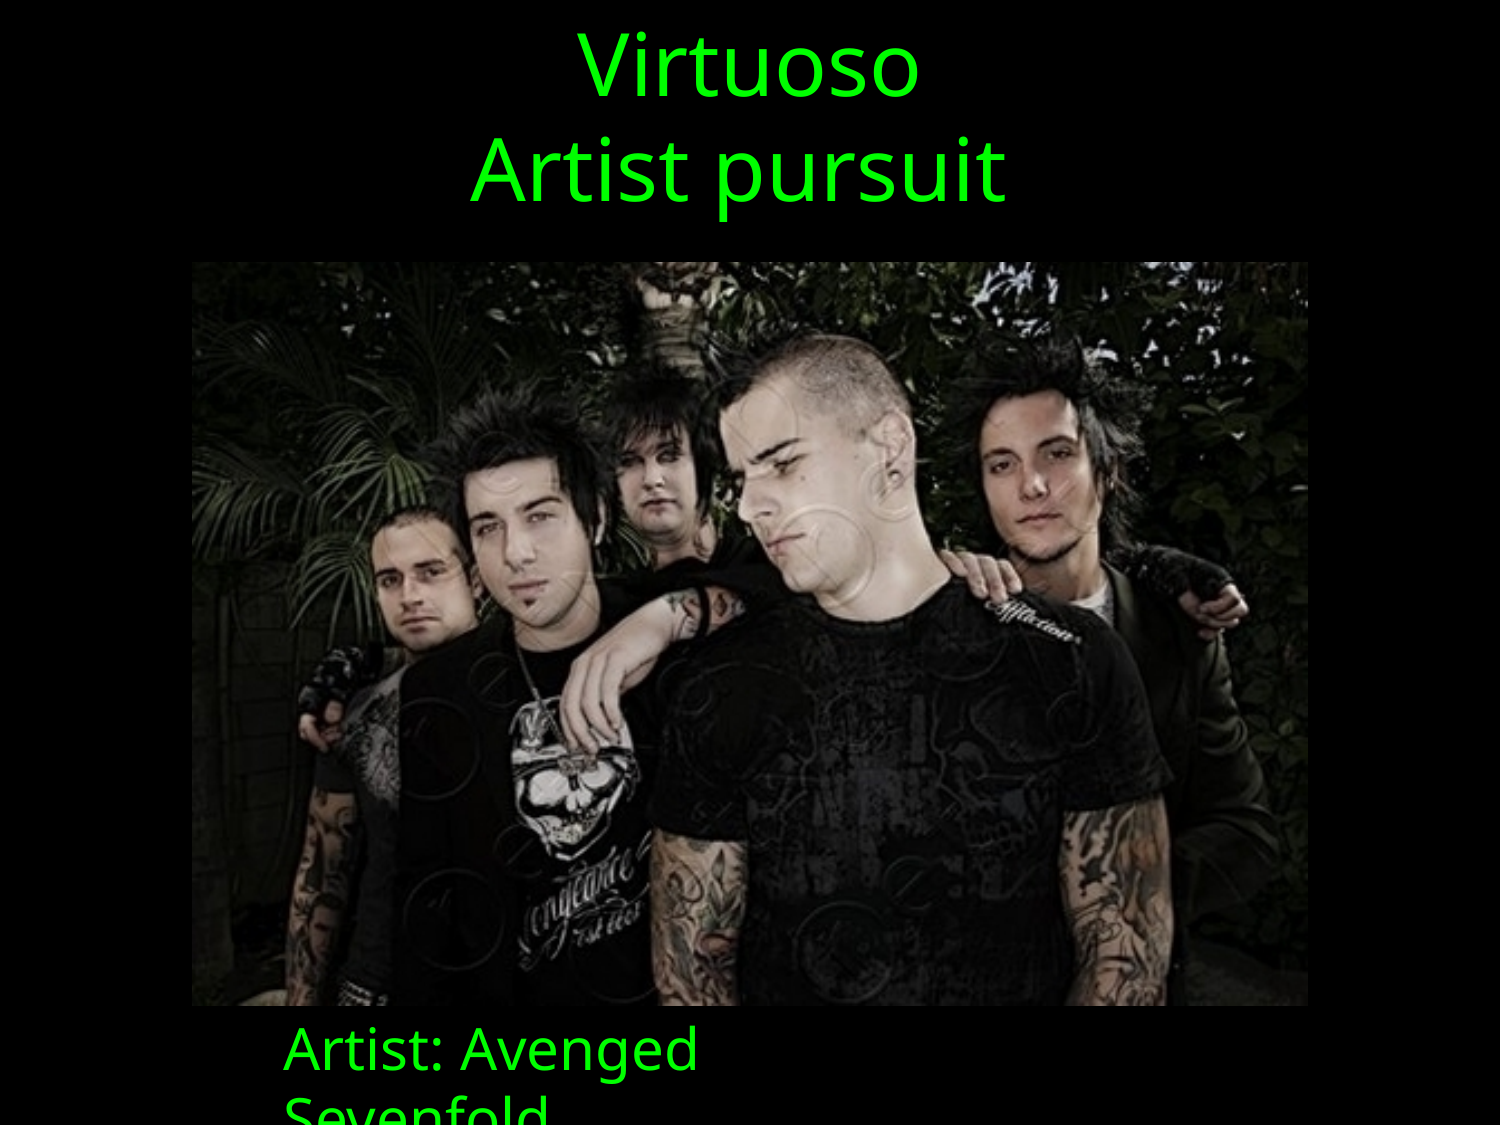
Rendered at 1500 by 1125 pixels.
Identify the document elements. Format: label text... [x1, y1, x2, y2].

title Virtuoso Artist pursuit [75, 0, 1425, 228]
text_box Artist: Avenged Sevenfold. [268, 1015, 967, 1125]
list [192, 262, 1308, 1006]
